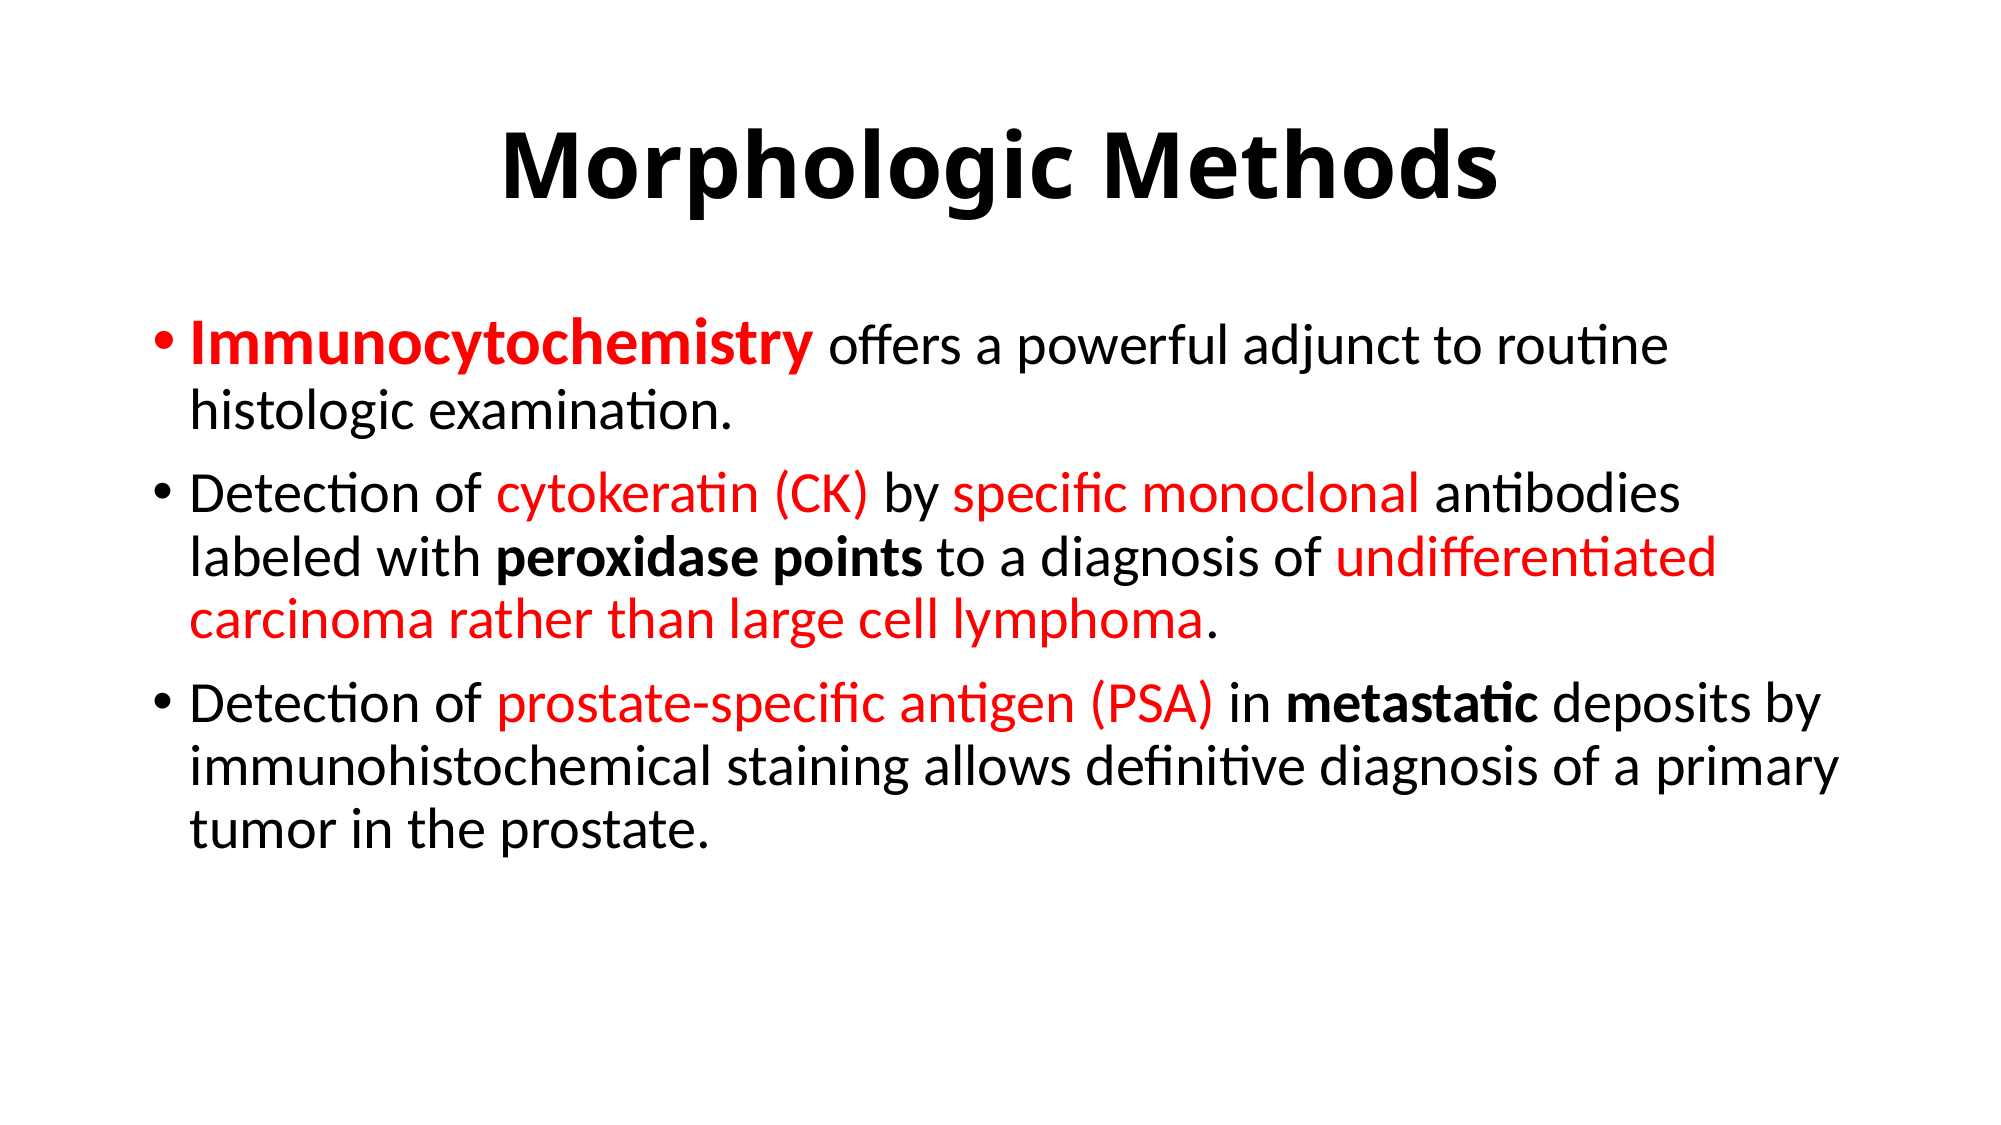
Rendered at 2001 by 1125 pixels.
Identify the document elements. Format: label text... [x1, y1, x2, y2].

title Morphologic Methods [137, 59, 1863, 278]
list Immunocytochemistry offers a powerful adjunct to routine histologic examination. Detection of cytokeratin (CK) by specific monoclonal antibodies labeled with peroxidase points to a diagnosis of undifferentiated carcinoma rather than large cell lymphoma. Detection of prostate-specific antigen (PSA) in metastatic deposits by immunohistochemical staining allows definitive diagnosis of a primary tumor in the prostate. [137, 299, 1863, 1014]
